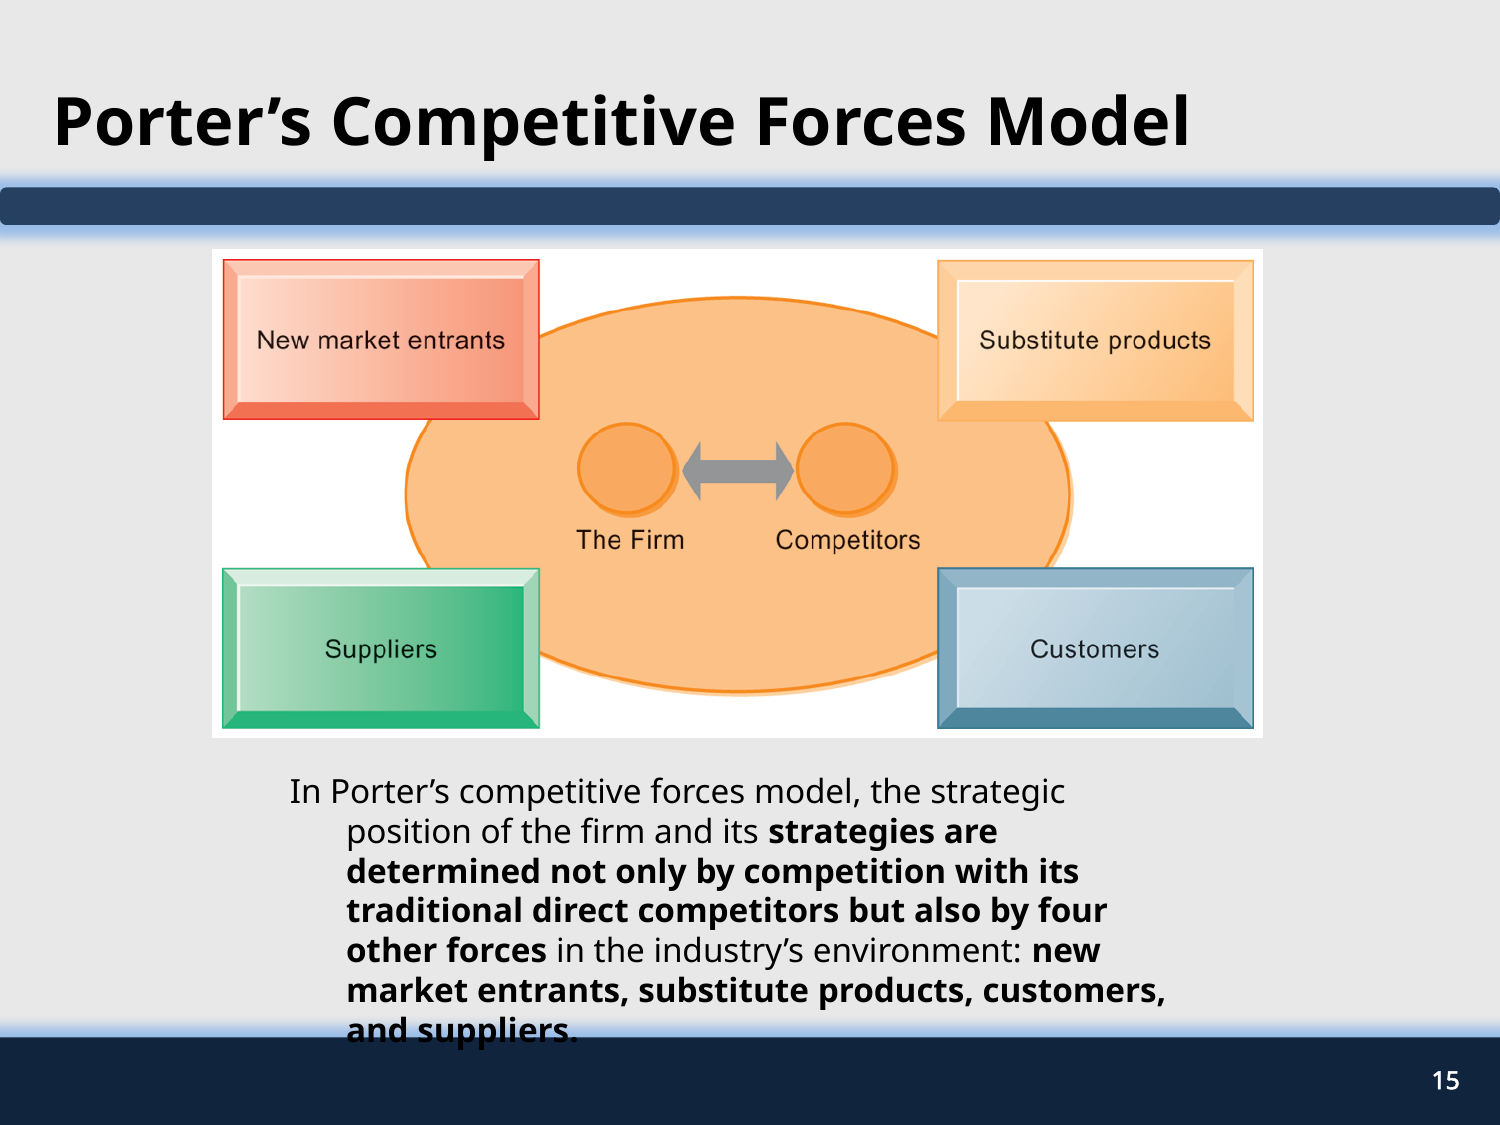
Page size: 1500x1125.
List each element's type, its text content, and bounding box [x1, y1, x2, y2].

slide_number 15 [1412, 1050, 1475, 1113]
title Porter’s Competitive Forces Model [37, 62, 1338, 176]
text_box In Porter’s competitive forces model, the strategic position of the firm and its strategies are determined not only by competition with its traditional direct competitors but also by four other forces in the industry’s environment: new market entrants, substitute products, customers, and suppliers. [275, 762, 1200, 1025]
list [212, 249, 1263, 738]
